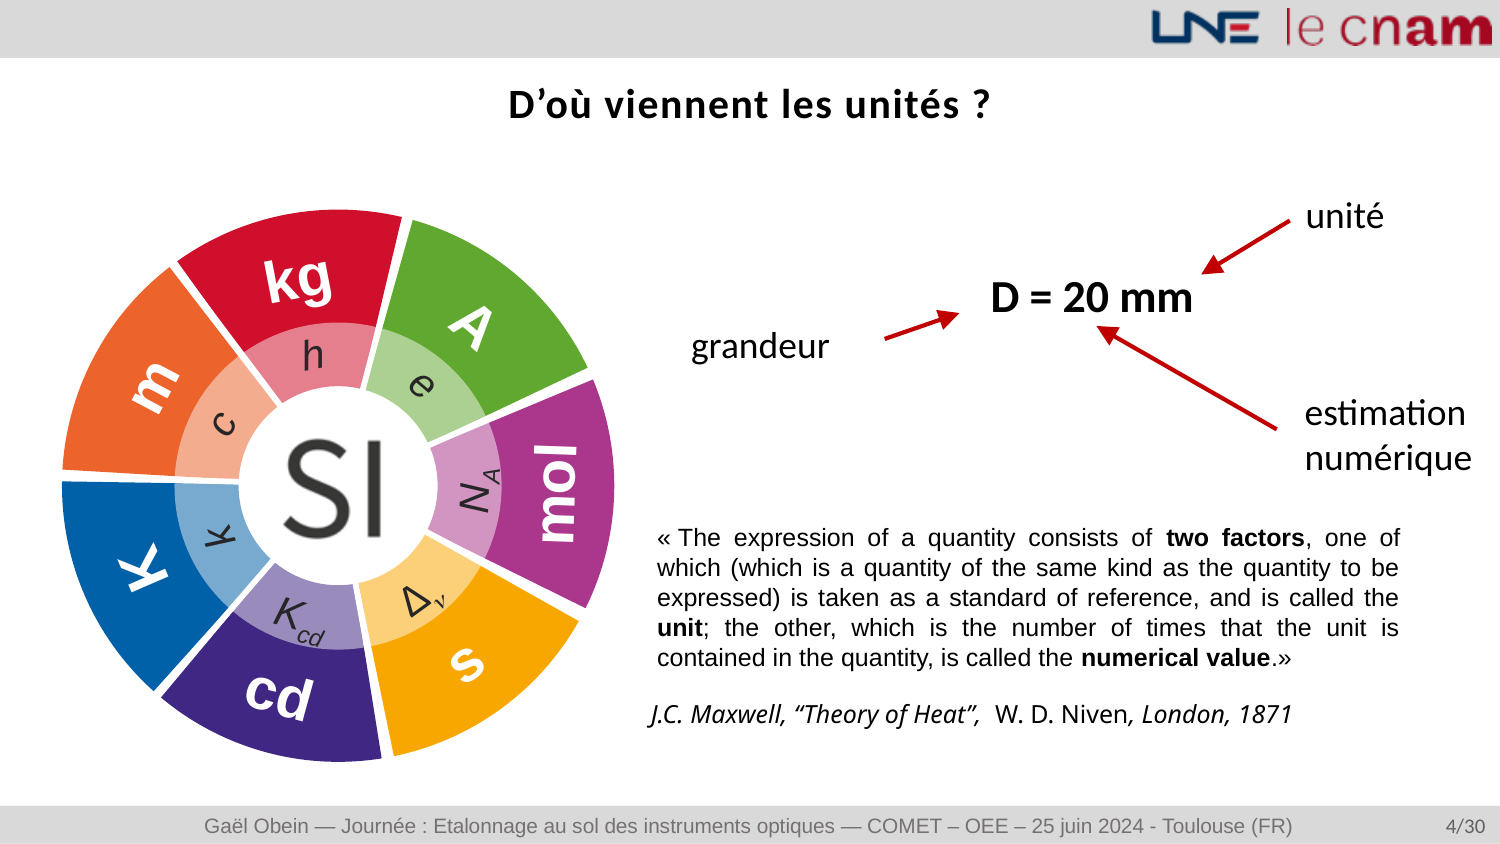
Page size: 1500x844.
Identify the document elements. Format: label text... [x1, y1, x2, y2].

text_box « The expression of a quantity consists of two factors, one of which (which is a quantity of the same kind as the quantity to be expressed) is taken as a standard of reference, and is called the unit; the other, which is the number of times that the unit is contained in the quantity, is called the numerical value.» [642, 514, 1416, 679]
text_box J.C. Maxwell, “Theory of Heat”, W. D. Niven, London, 1871 [636, 691, 1492, 737]
picture [1287, 8, 1492, 46]
text_box estimation numérique [1289, 380, 1492, 486]
text_box grandeur [676, 313, 957, 374]
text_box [1096, 325, 1277, 430]
text_box D’où viennent les unités ? [35, 58, 1465, 153]
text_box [61, 209, 615, 763]
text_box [1201, 220, 1290, 275]
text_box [884, 313, 960, 339]
text_box D = 20 mm [833, 249, 1351, 339]
picture [1150, 8, 1276, 46]
text_box unité [1290, 183, 1447, 244]
